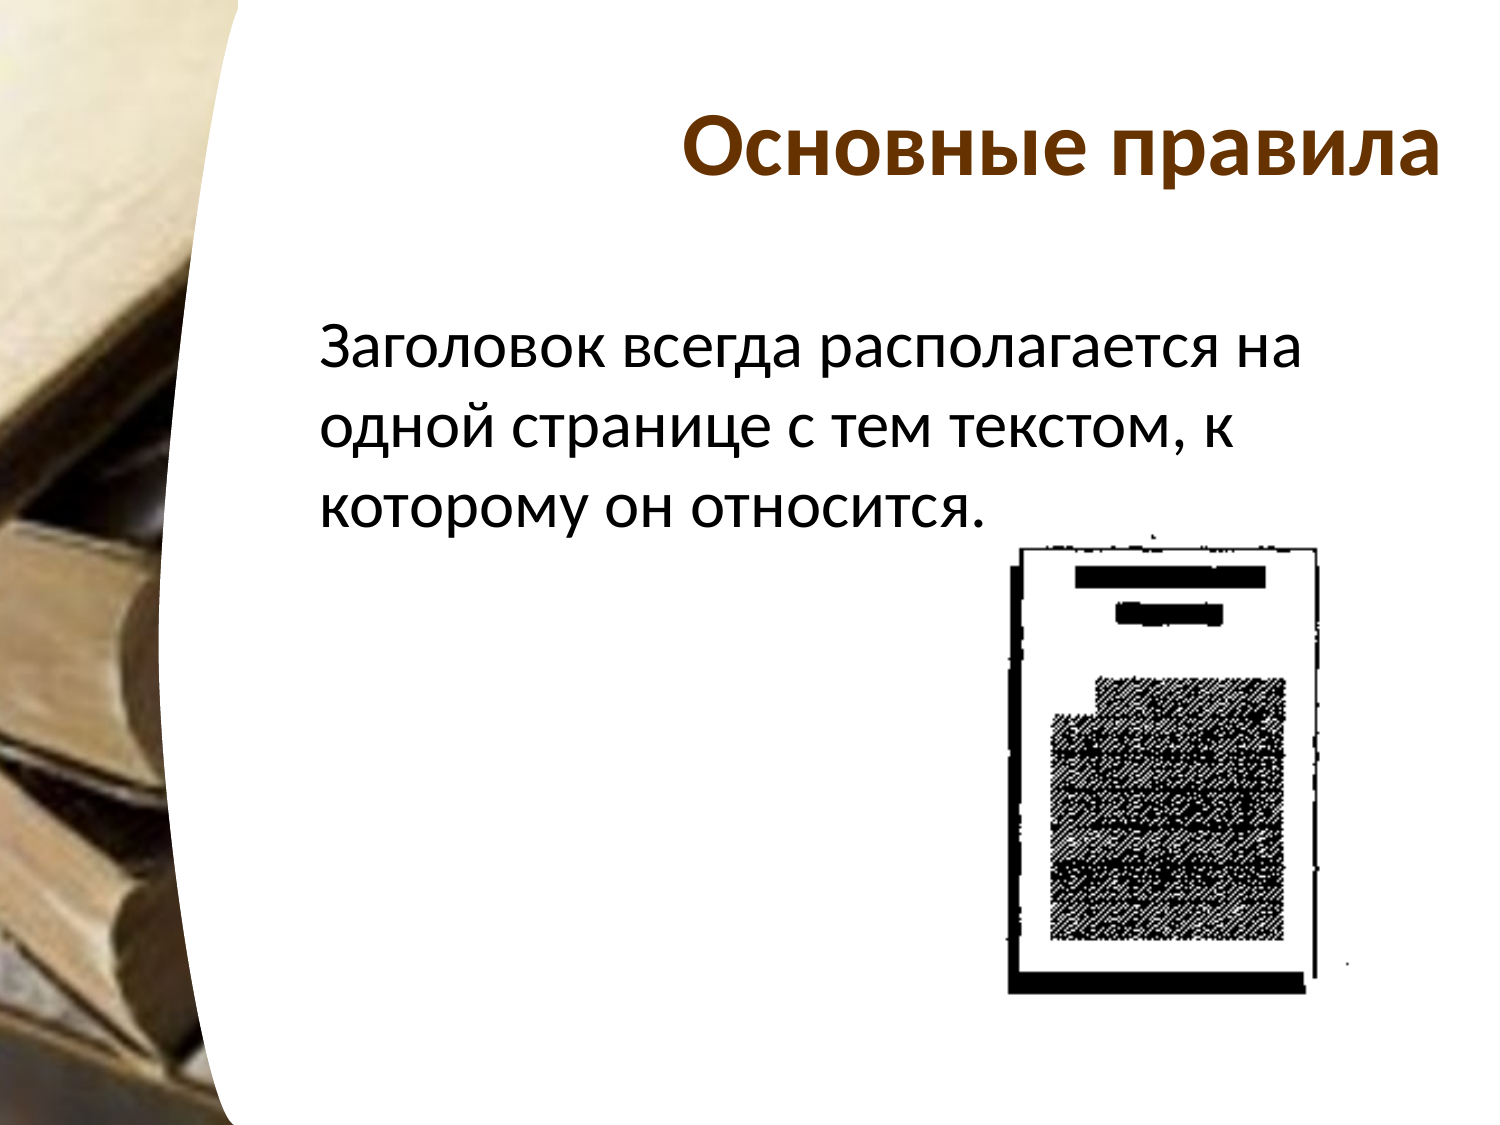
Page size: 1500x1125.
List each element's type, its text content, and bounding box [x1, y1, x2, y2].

picture [984, 515, 1355, 1020]
list Заголовок всегда располагается на одной странице с тем текстом, к которому он относится. [247, 292, 1500, 758]
picture [0, 0, 238, 1125]
title Основные правила [288, 43, 1460, 234]
